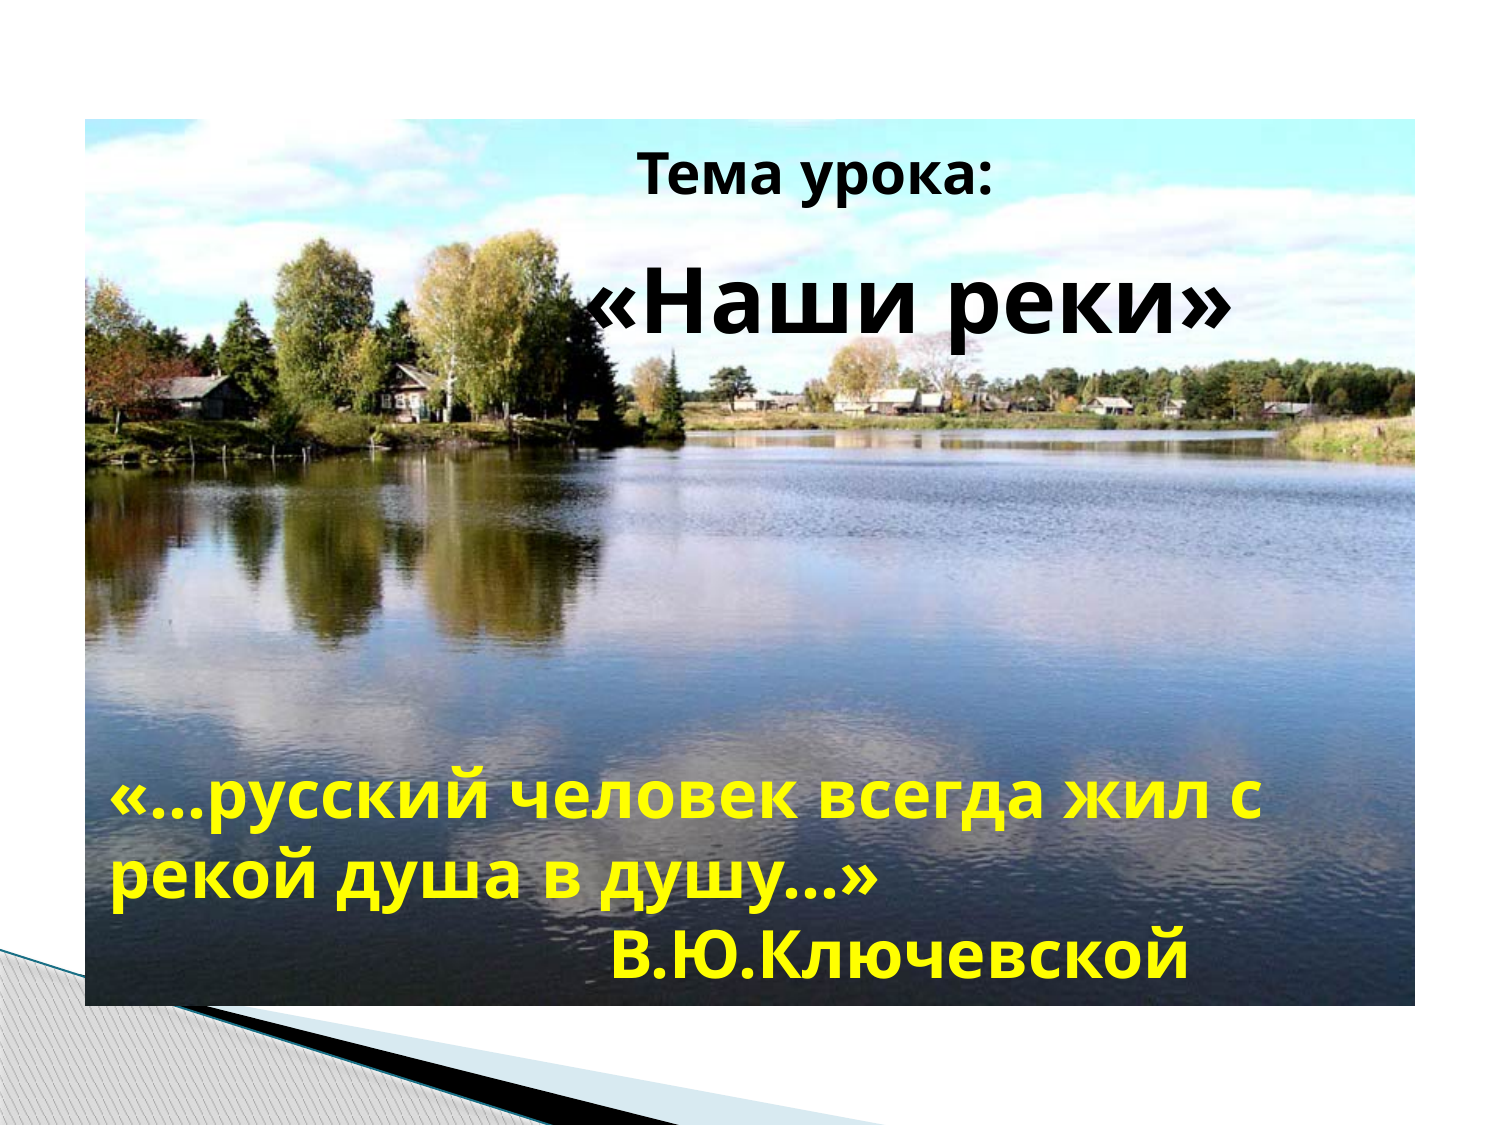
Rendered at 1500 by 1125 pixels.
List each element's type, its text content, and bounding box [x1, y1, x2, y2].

picture [85, 119, 1415, 1006]
text_box «Наши реки» «…русский человек всегда жил с рекой душа в душу…» В.Ю.Ключевской [93, 1018, 1336, 1125]
